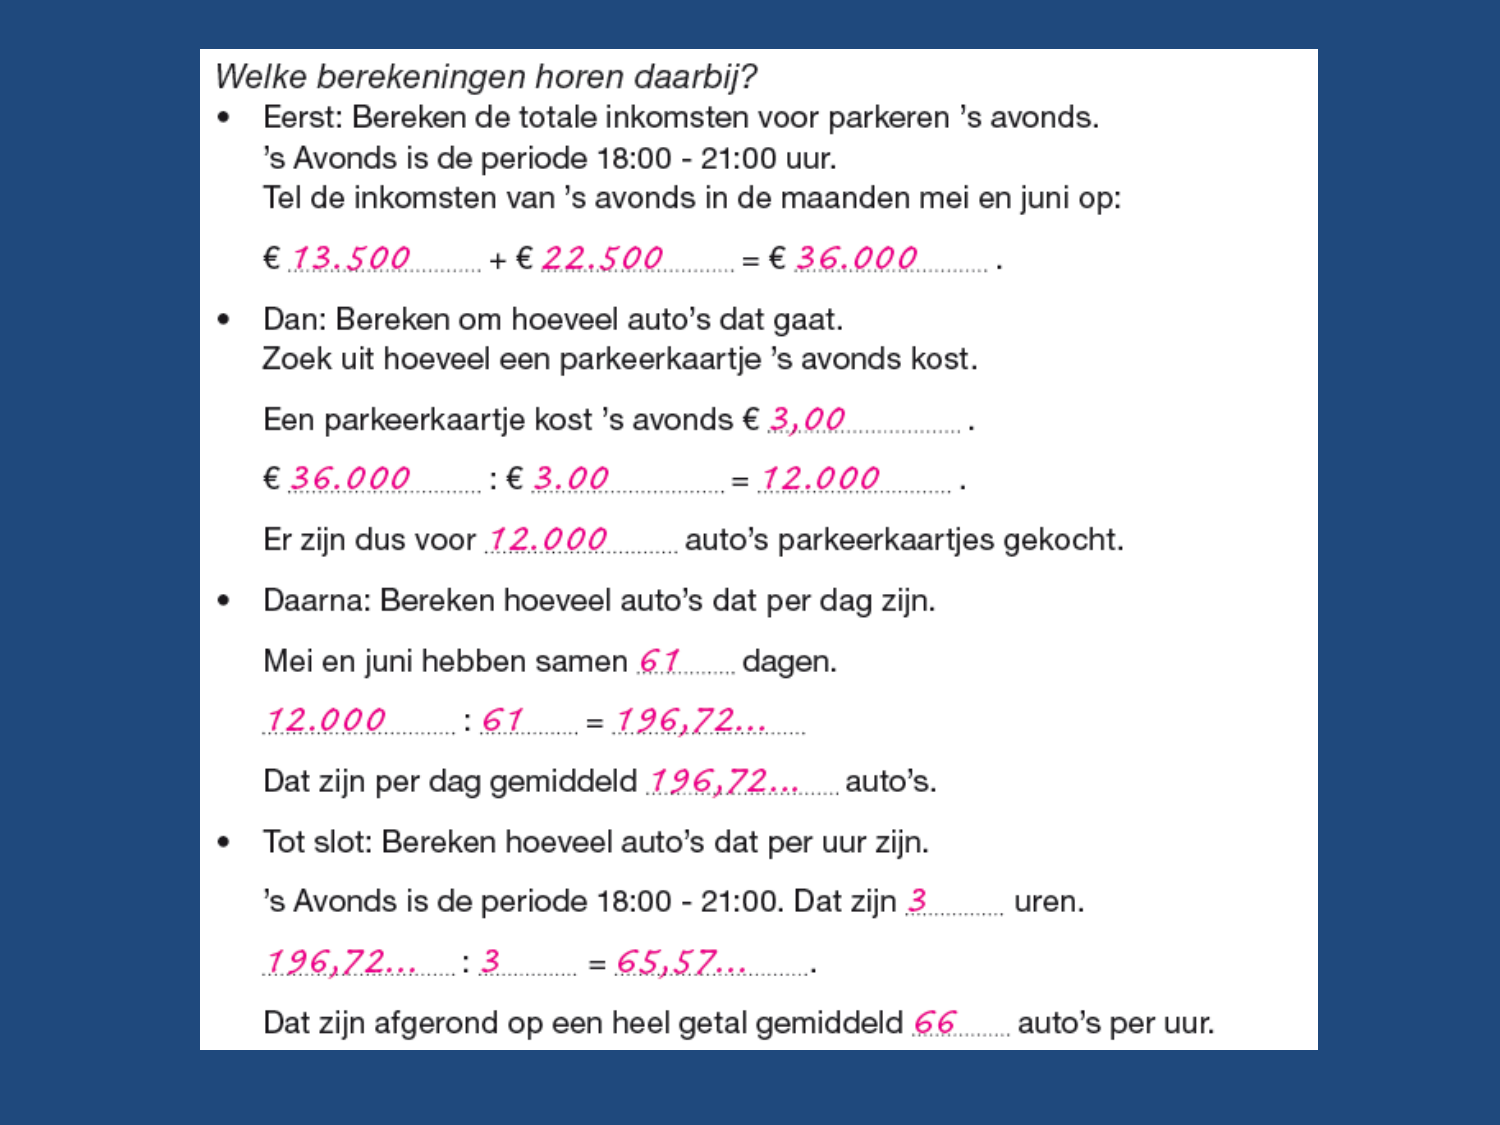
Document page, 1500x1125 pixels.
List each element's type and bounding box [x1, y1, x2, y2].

list [199, 49, 1318, 1050]
